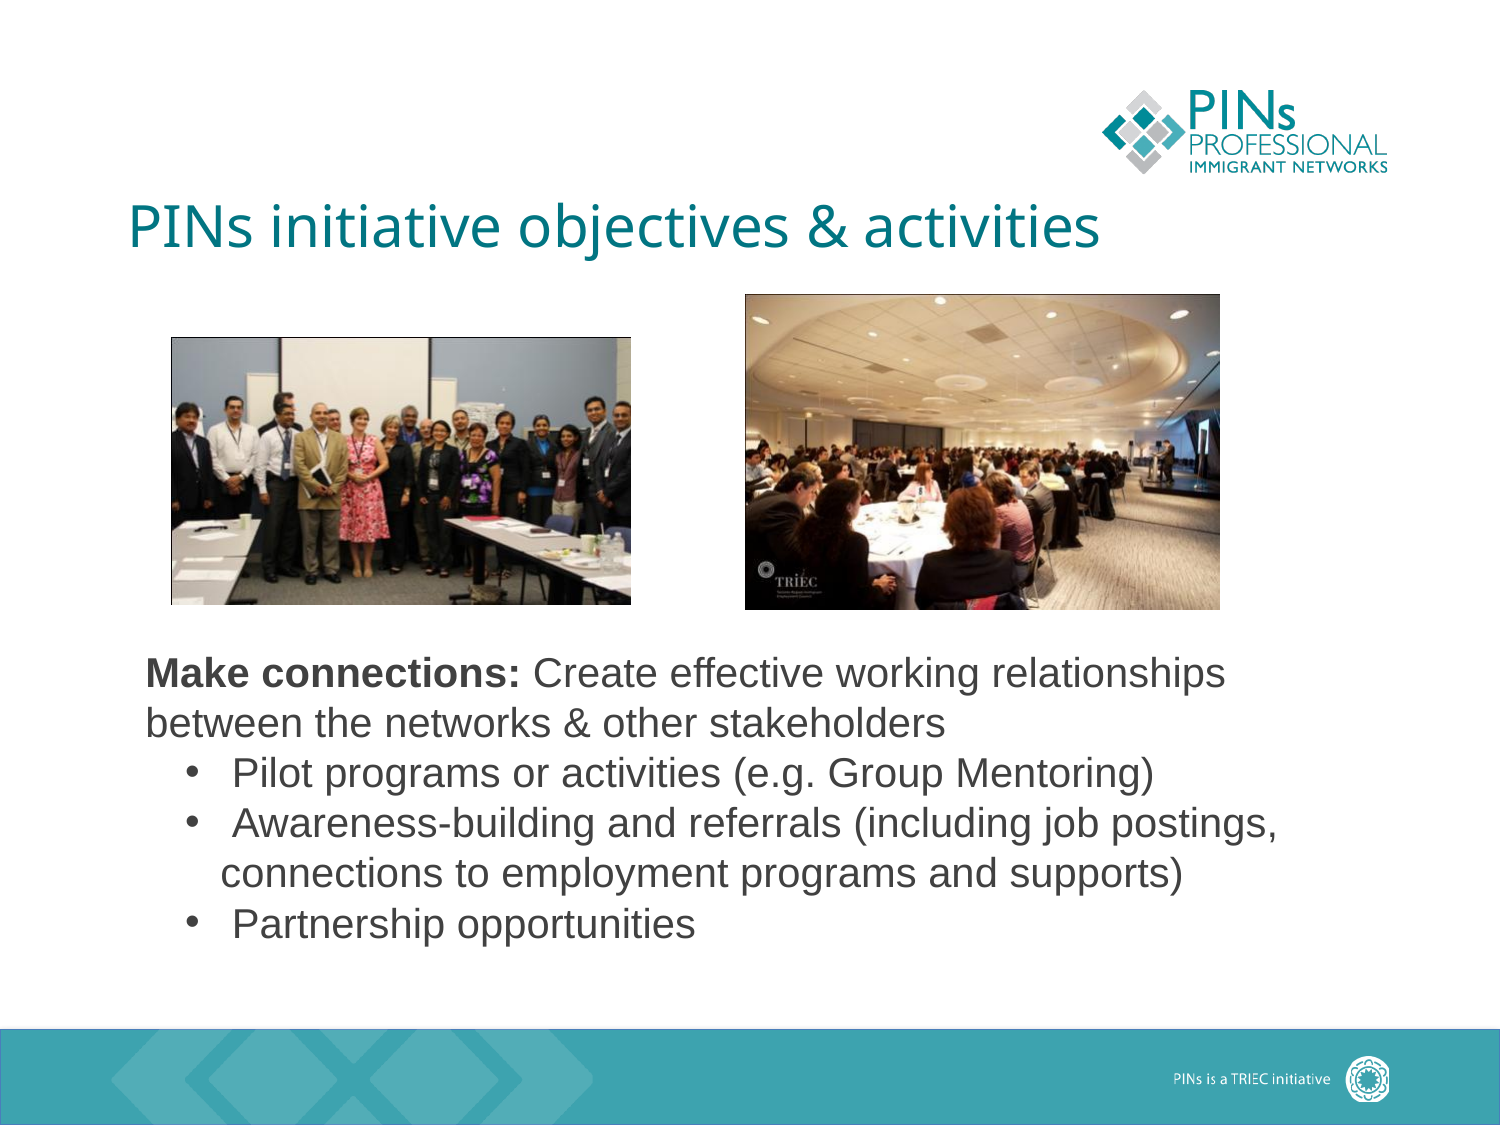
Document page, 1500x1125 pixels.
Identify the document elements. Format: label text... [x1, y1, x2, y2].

picture [745, 294, 1220, 610]
picture [170, 336, 631, 605]
picture [1088, 68, 1401, 196]
text_box Make connections: Create effective working relationships between the networks & other stakeholders Pilot programs or activities (e.g. Group Mentoring) Awareness-building and referrals (including job postings, connections to employment programs and supports) Partnership opportunities [130, 638, 1325, 954]
subtitle [112, 380, 1388, 905]
title PINs initiative objectives & activities [112, 182, 1388, 314]
